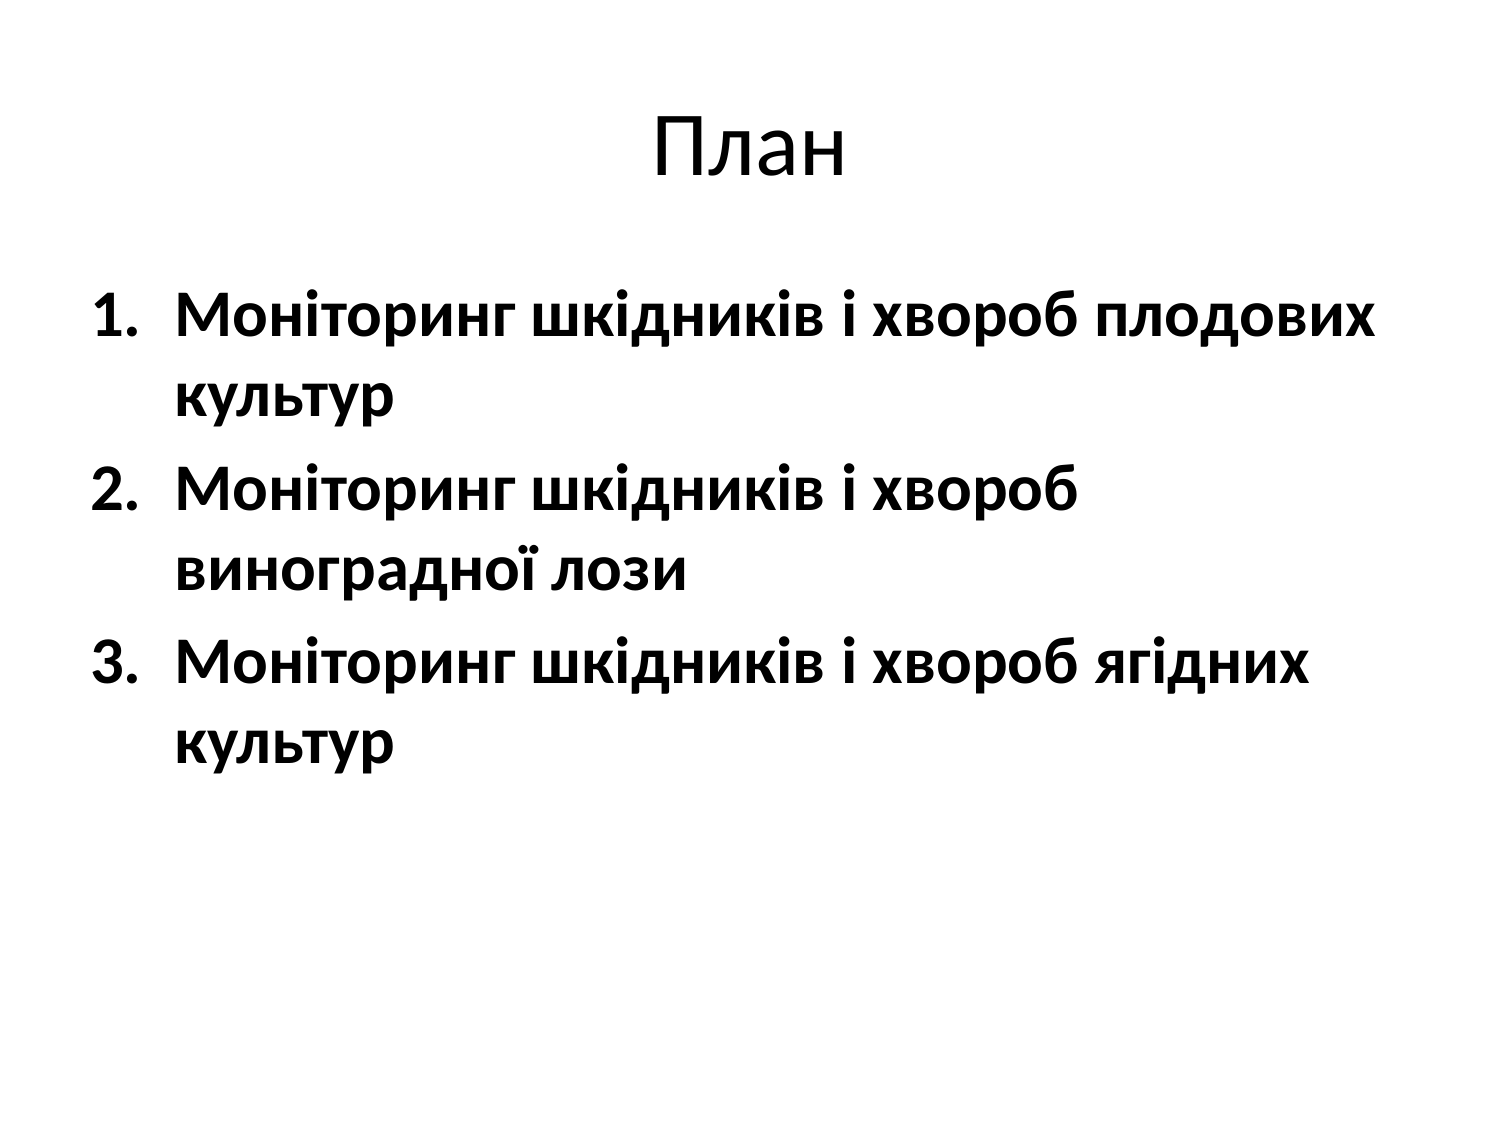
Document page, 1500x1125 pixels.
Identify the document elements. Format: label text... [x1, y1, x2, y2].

title План [75, 45, 1425, 233]
list Моніторинг шкідників і хвороб плодових культур Моніторинг шкідників і хвороб виноградної лози Моніторинг шкідників і хвороб ягідних культур [75, 262, 1425, 1005]
